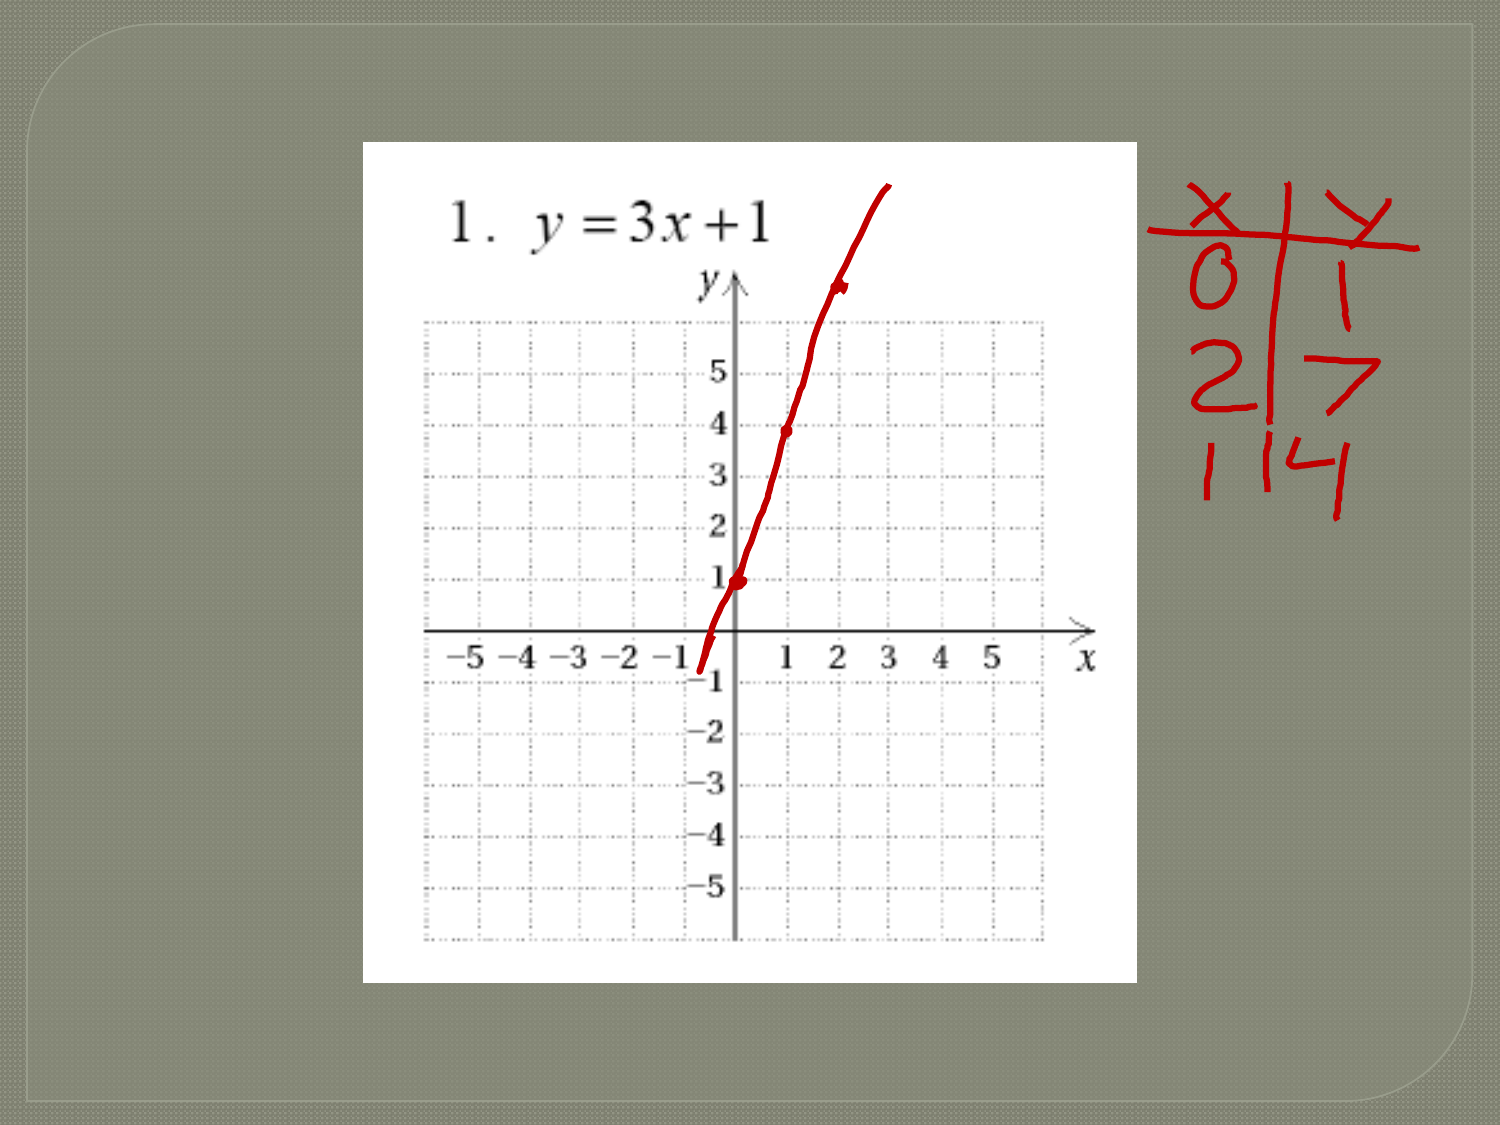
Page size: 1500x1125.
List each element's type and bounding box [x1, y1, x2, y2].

text_box [1191, 192, 1229, 227]
picture [363, 142, 1137, 983]
text_box [1192, 244, 1236, 308]
text_box [1268, 239, 1286, 425]
text_box [1214, 208, 1239, 234]
text_box [1206, 442, 1212, 501]
text_box [1340, 262, 1351, 330]
text_box [1335, 442, 1349, 521]
text_box [1326, 191, 1367, 225]
text_box [1348, 198, 1390, 249]
text_box [1287, 437, 1336, 468]
text_box [1304, 357, 1379, 415]
text_box [1356, 243, 1420, 250]
text_box [1188, 183, 1213, 207]
text_box [1283, 182, 1290, 235]
text_box [1265, 431, 1271, 493]
text_box [1147, 228, 1352, 244]
text_box [1191, 341, 1256, 410]
